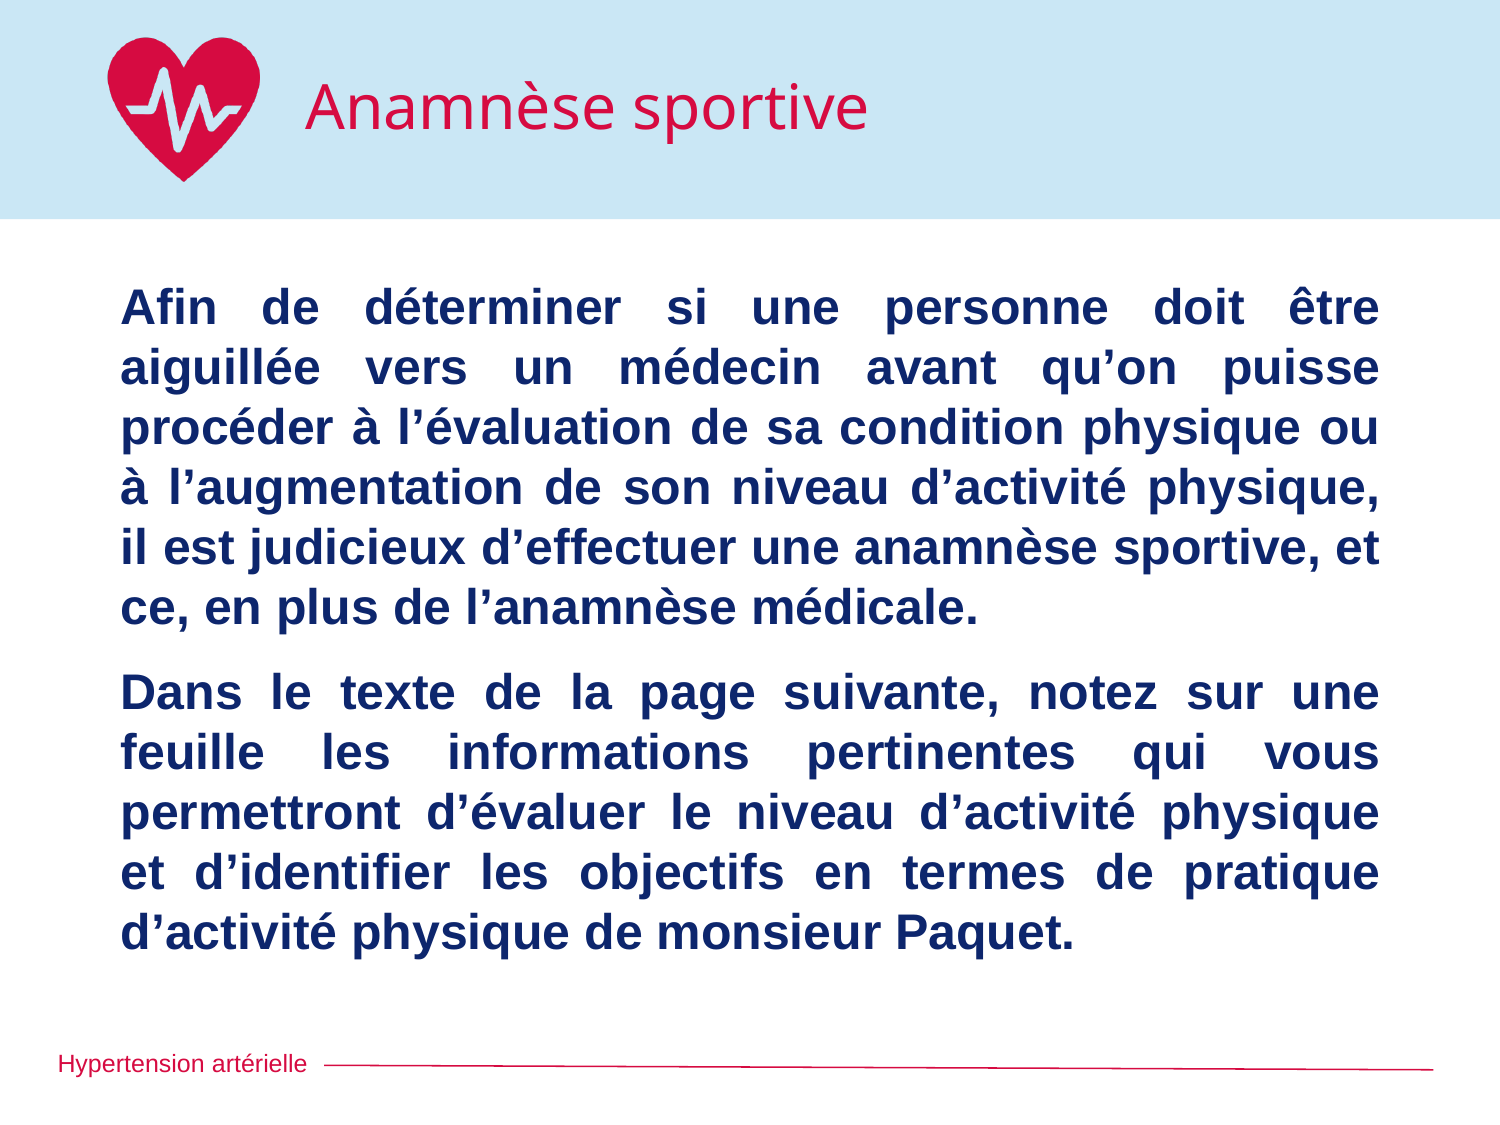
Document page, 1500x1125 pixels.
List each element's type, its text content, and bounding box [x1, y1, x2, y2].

picture [76, 2, 291, 217]
text_box Afin de déterminer si une personne doit être aiguillée vers un médecin avant qu’on puisse procéder à l’évaluation de sa condition physique ou à l’augmentation de son niveau d’activité physique, il est judicieux d’effectuer une anamnèse sportive, et ce, en plus de l’anamnèse médicale. Dans le texte de la page suivante, notez sur une feuille les informations pertinentes qui vous permettront d’évaluer le niveau d’activité physique et d’identifier les objectifs en termes de pratique d’activité physique de monsieur Paquet. [105, 266, 1397, 967]
list Hypertension artérielle [42, 1043, 325, 1080]
title Anamnèse sportive [295, 59, 1465, 160]
